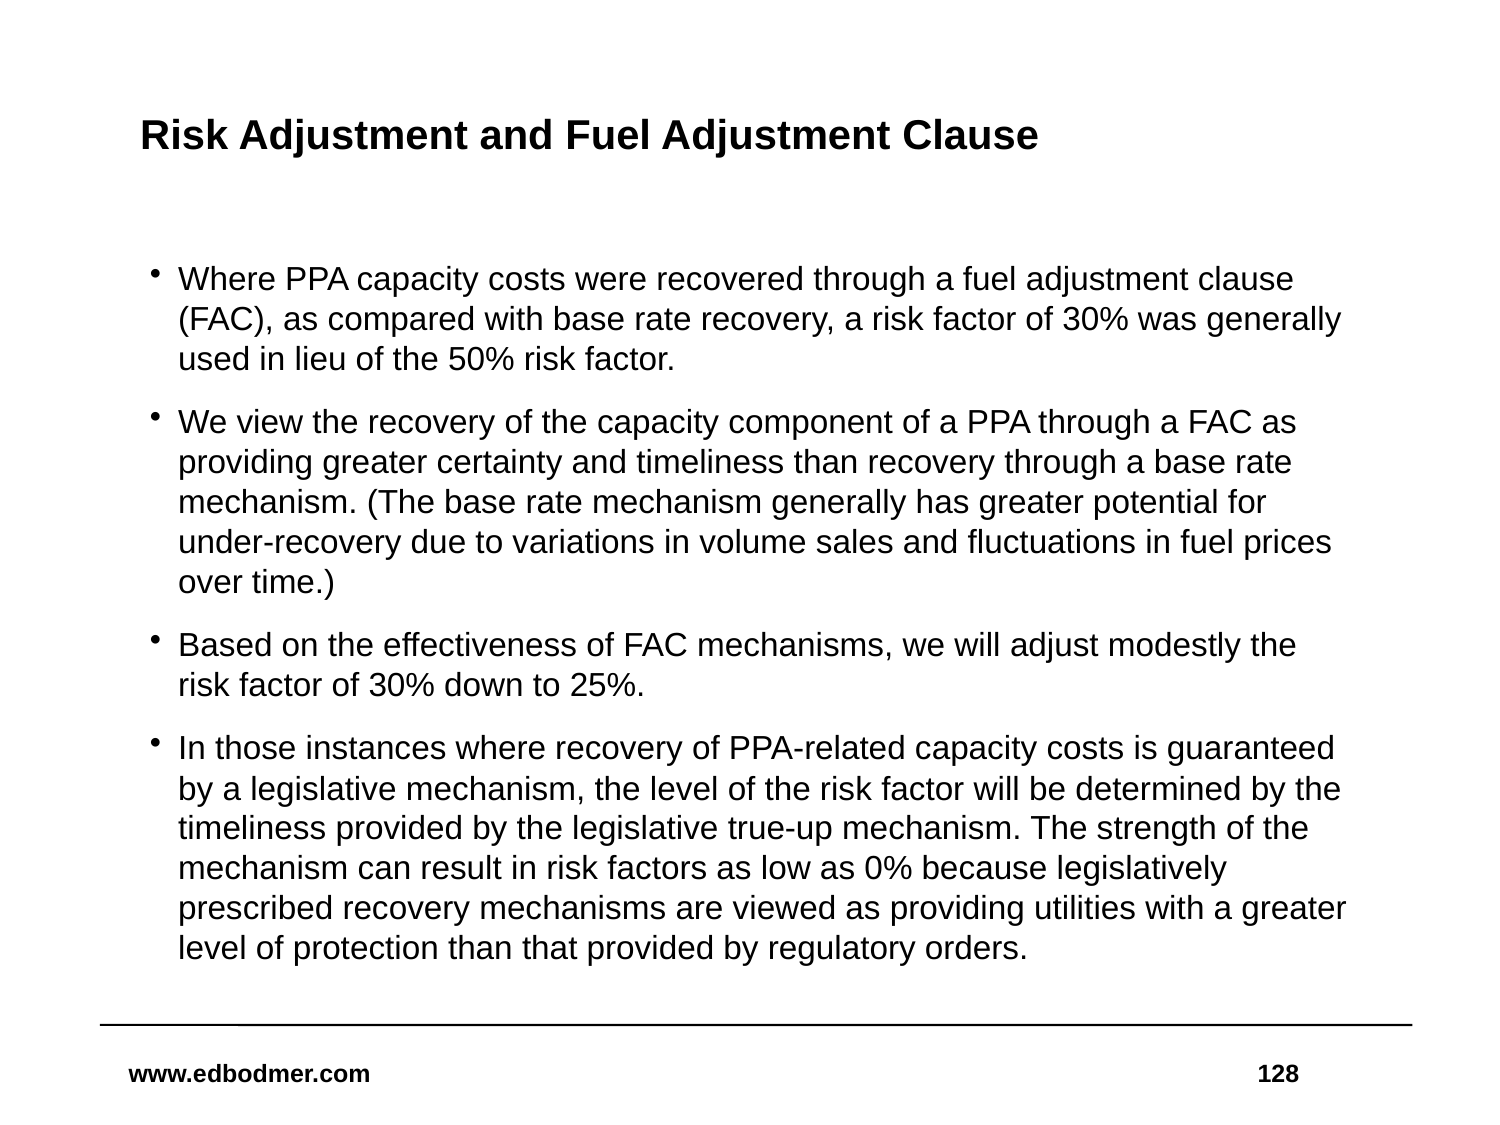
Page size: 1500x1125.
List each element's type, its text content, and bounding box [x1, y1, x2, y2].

title Risk Adjustment and Fuel Adjustment Clause [125, 99, 1288, 225]
list Where PPA capacity costs were recovered through a fuel adjustment clause (FAC), as compared with base rate recovery, a risk factor of 30% was generally used in lieu of the 50% risk factor. We view the recovery of the capacity component of a PPA through a FAC as providing greater certainty and timeliness than recovery through a base rate mechanism. (The base rate mechanism generally has greater potential for under-recovery due to variations in volume sales and fluctuations in fuel prices over time.) Based on the effectiveness of FAC mechanisms, we will adjust modestly the risk factor of 30% down to 25%. In those instances where recovery of PPA-related capacity costs is guaranteed by a legislative mechanism, the level of the risk factor will be determined by the timeliness provided by the legislative true-up mechanism. The strength of the mechanism can result in risk factors as low as 0% because legislatively prescribed recovery mechanisms are viewed as providing utilities with a greater level of protection than that provided by regulatory orders. [125, 249, 1375, 1000]
